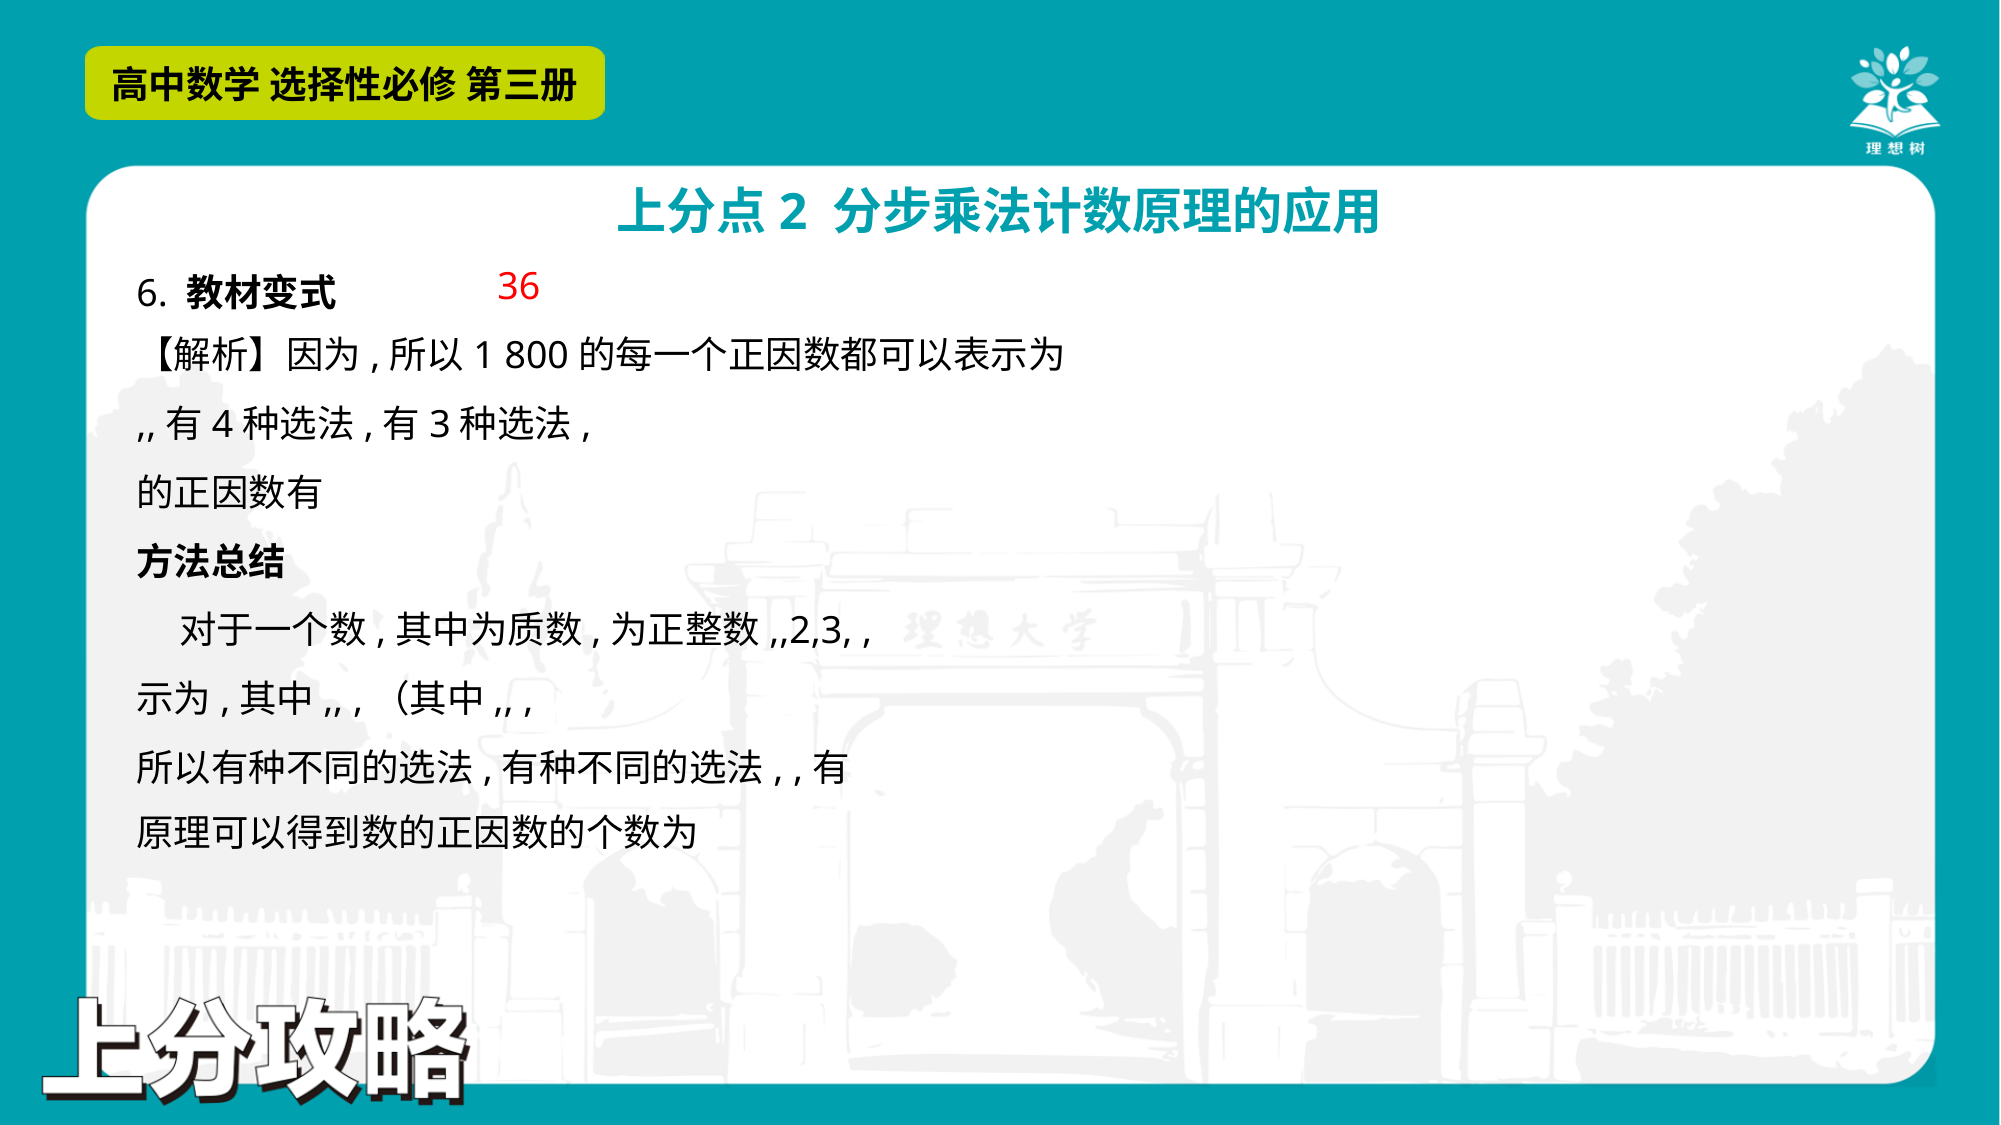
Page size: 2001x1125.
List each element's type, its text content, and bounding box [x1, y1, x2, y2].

text_box 36 [483, 240, 555, 301]
picture [0, 0, 2000, 1125]
